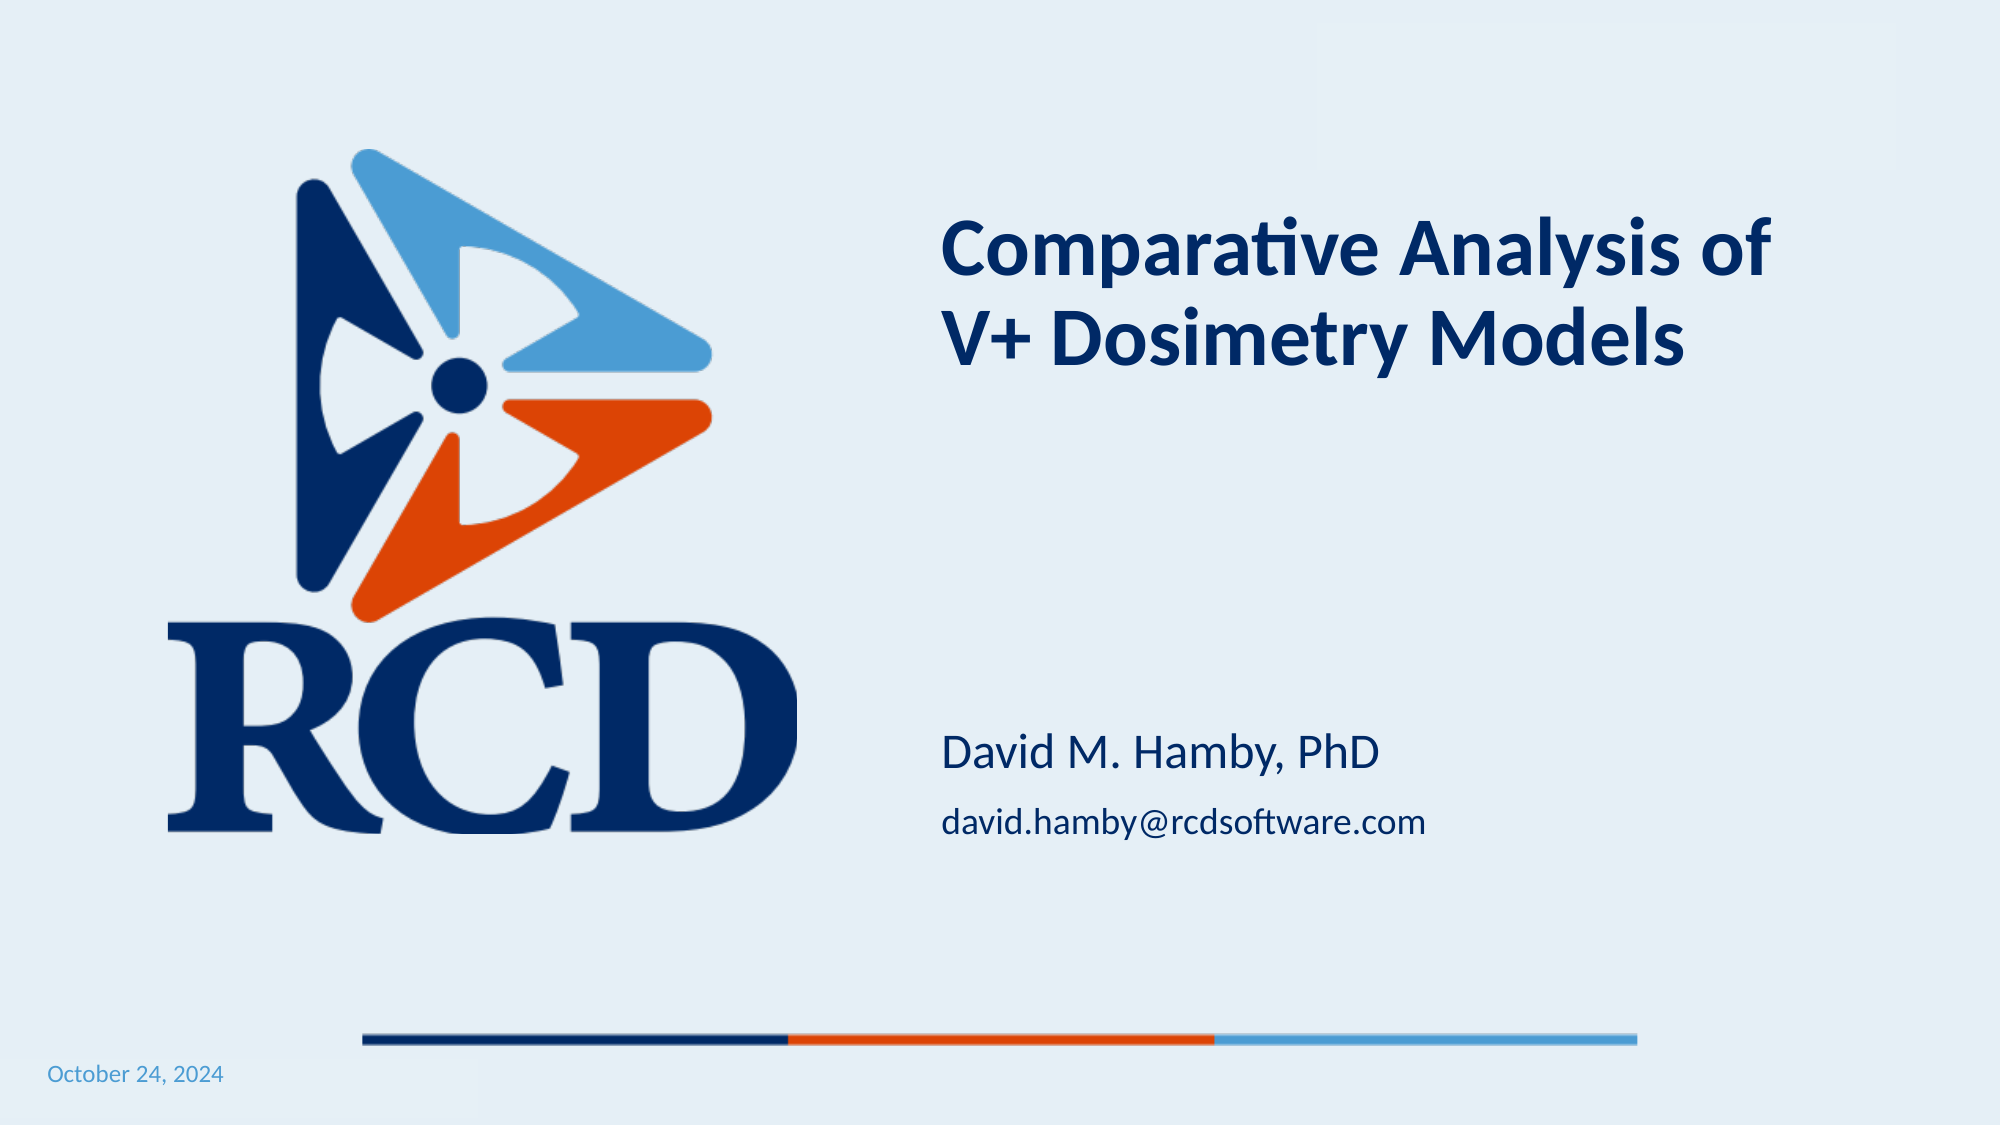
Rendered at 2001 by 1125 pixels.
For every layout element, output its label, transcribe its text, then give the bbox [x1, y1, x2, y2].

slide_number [32, 1042, 483, 1103]
list david.hamby@rcdsoftware.com [926, 790, 1672, 861]
list David M. Hamby, PhD [926, 718, 1672, 771]
title Comparative Analysis of V+ Dosimetry Models [926, 196, 1808, 629]
